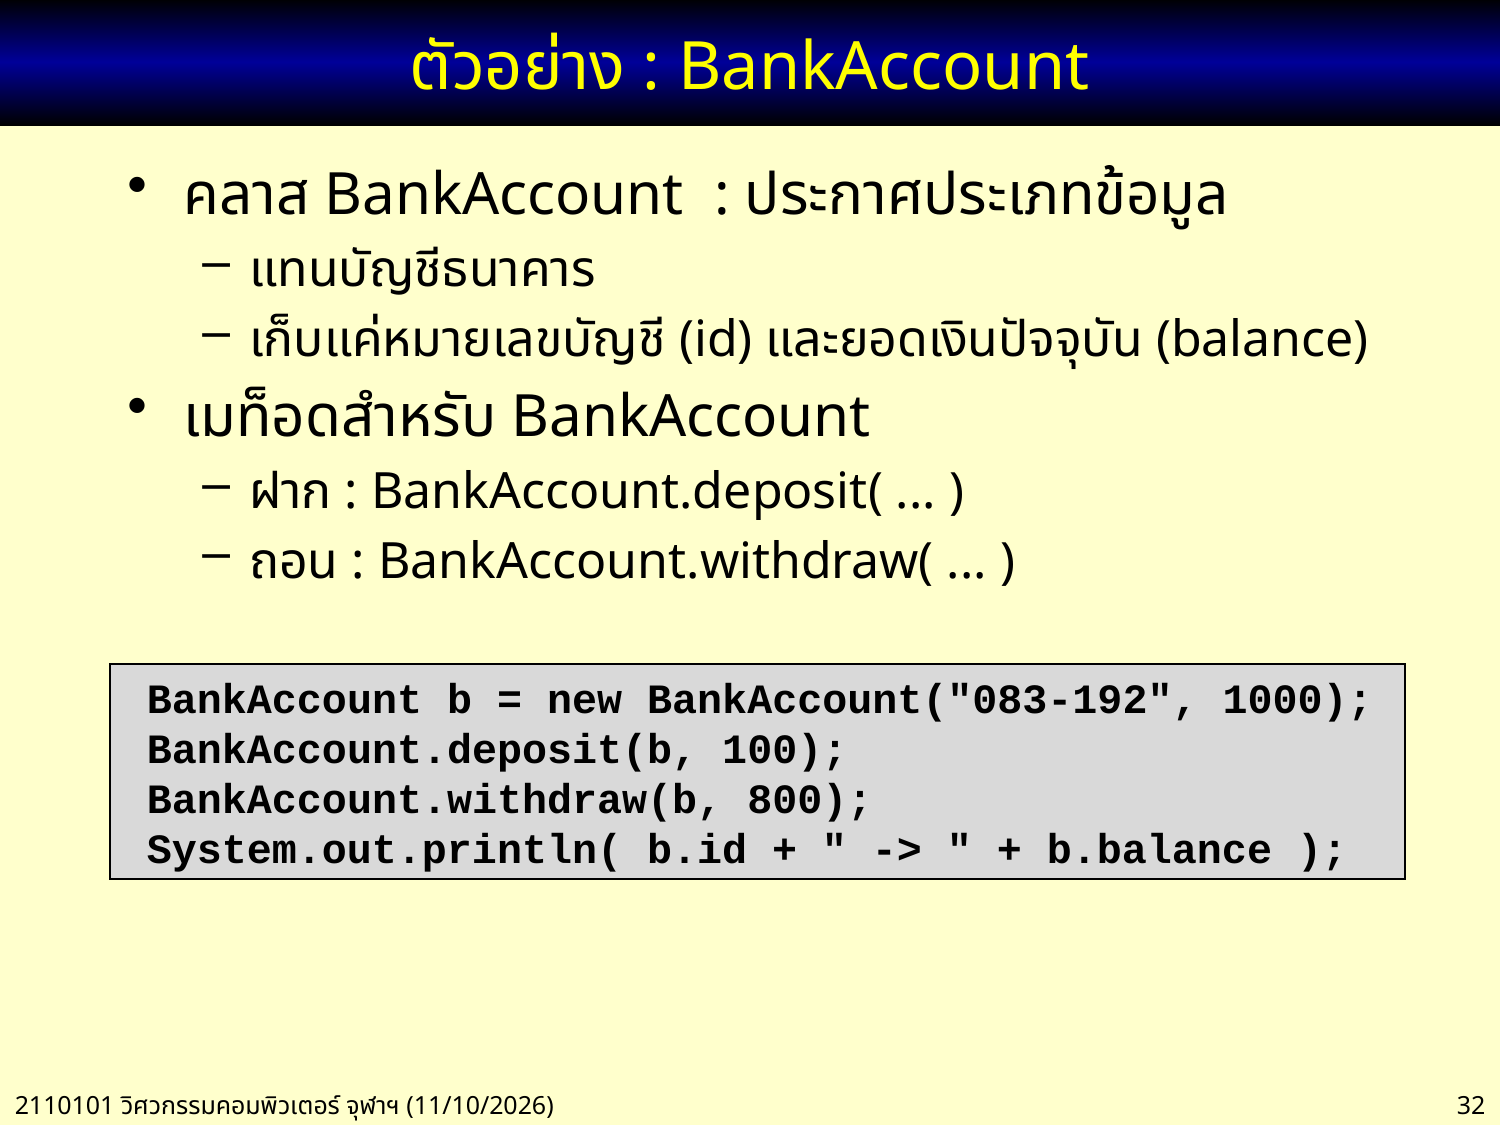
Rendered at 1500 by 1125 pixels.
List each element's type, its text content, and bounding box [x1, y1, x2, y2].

title ตัวอย่าง : BankAccount [0, 0, 1500, 126]
list คลาส BankAccount : ประกาศประเภทข้อมูล แทนบัญชีธนาคาร เก็บแค่หมายเลขบัญชี (id) และยอดเงินปัจจุบัน (balance) เมท็อดสำหรับ BankAccount ฝาก : BankAccount.deposit( ... ) ถอน : BankAccount.withdraw( ... ) [112, 148, 1454, 656]
text_box BankAccount b = new BankAccount("083-192", 1000); BankAccount.deposit(b, 100); BankAccount.withdraw(b, 800); System.out.println( b.id + " -> " + b.balance ); [110, 664, 1406, 879]
